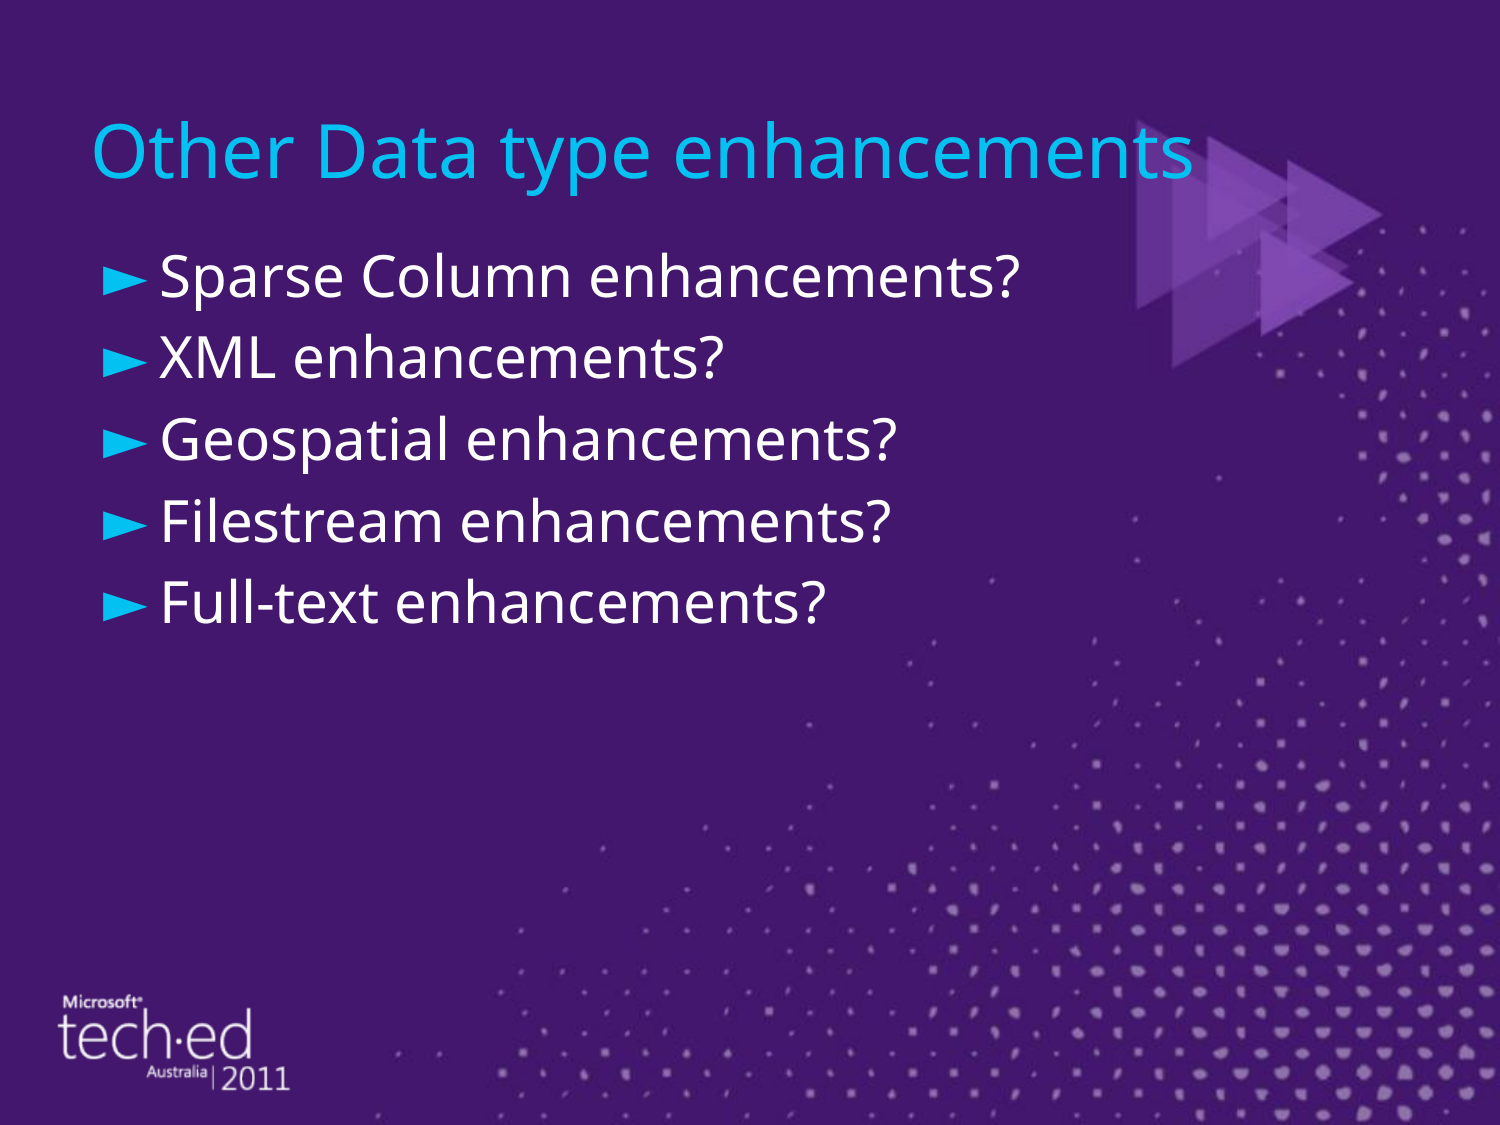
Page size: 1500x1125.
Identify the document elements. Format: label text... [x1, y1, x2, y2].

subtitle Sparse Column enhancements? XML enhancements? Geospatial enhancements? Filestream enhancements? Full-text enhancements? [88, 231, 1117, 894]
title Other Data type enhancements [75, 54, 1425, 243]
picture [0, 0, 1500, 1125]
